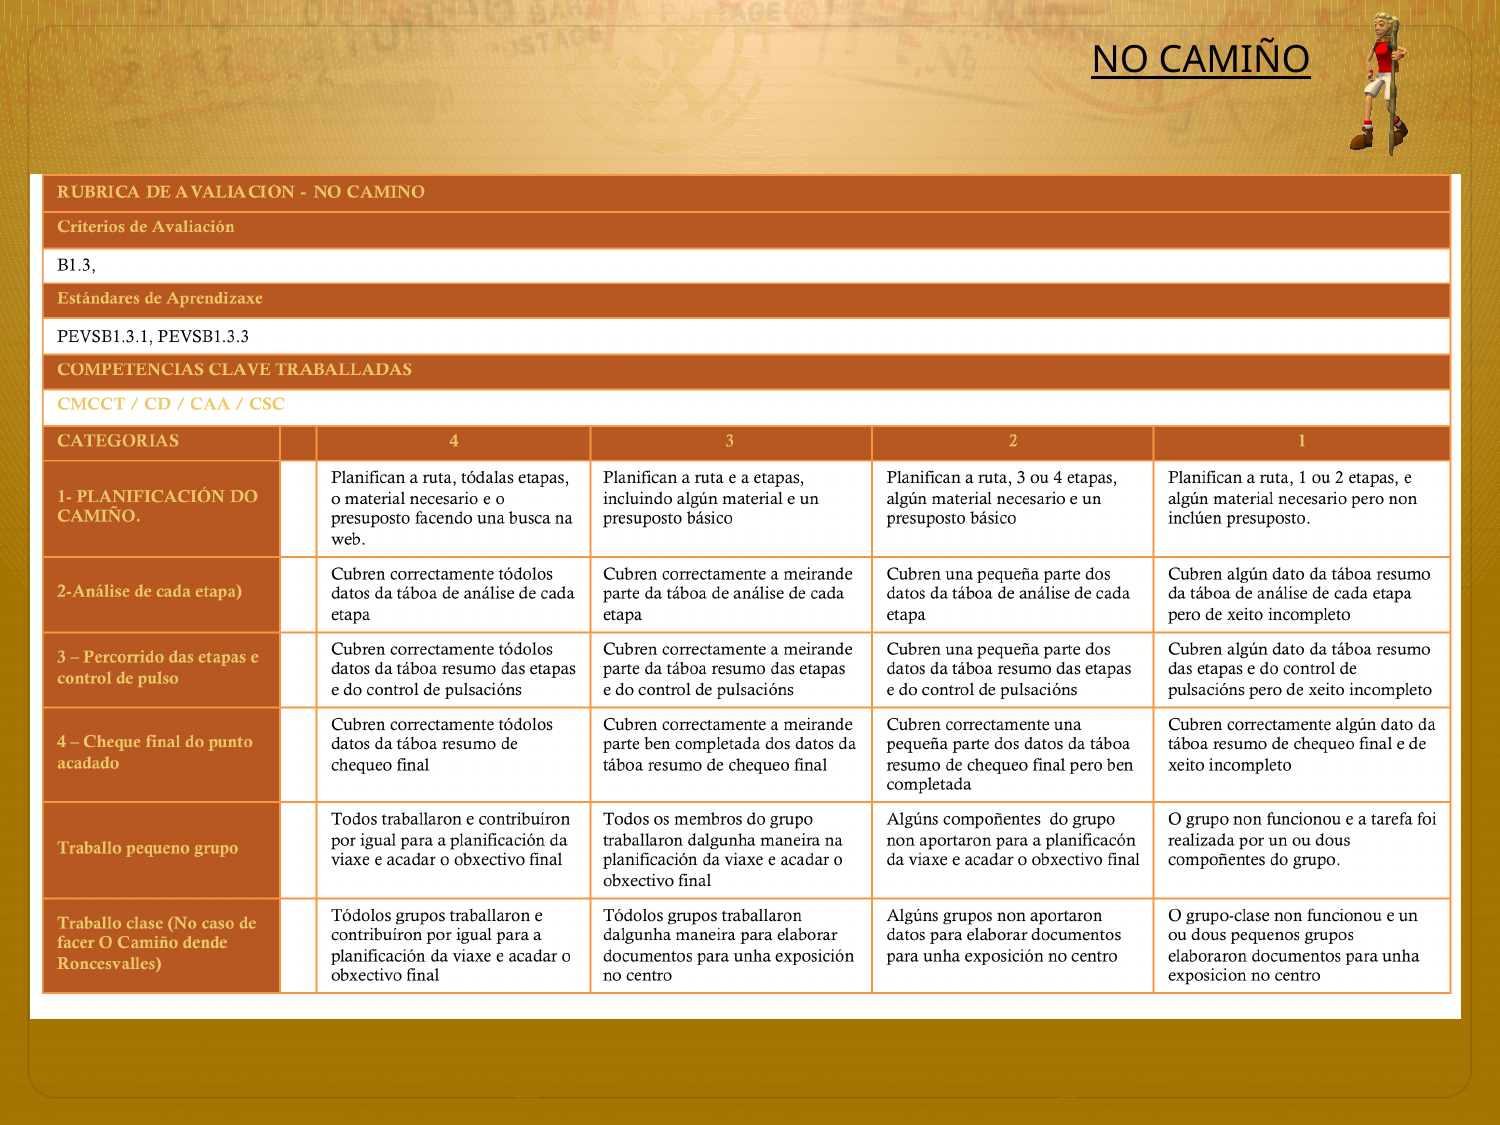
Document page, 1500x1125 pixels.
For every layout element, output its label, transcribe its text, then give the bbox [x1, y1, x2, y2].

title NO CAMIÑO [1026, 30, 1322, 86]
picture [0, 0, 1500, 1125]
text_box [29, 173, 1461, 1019]
